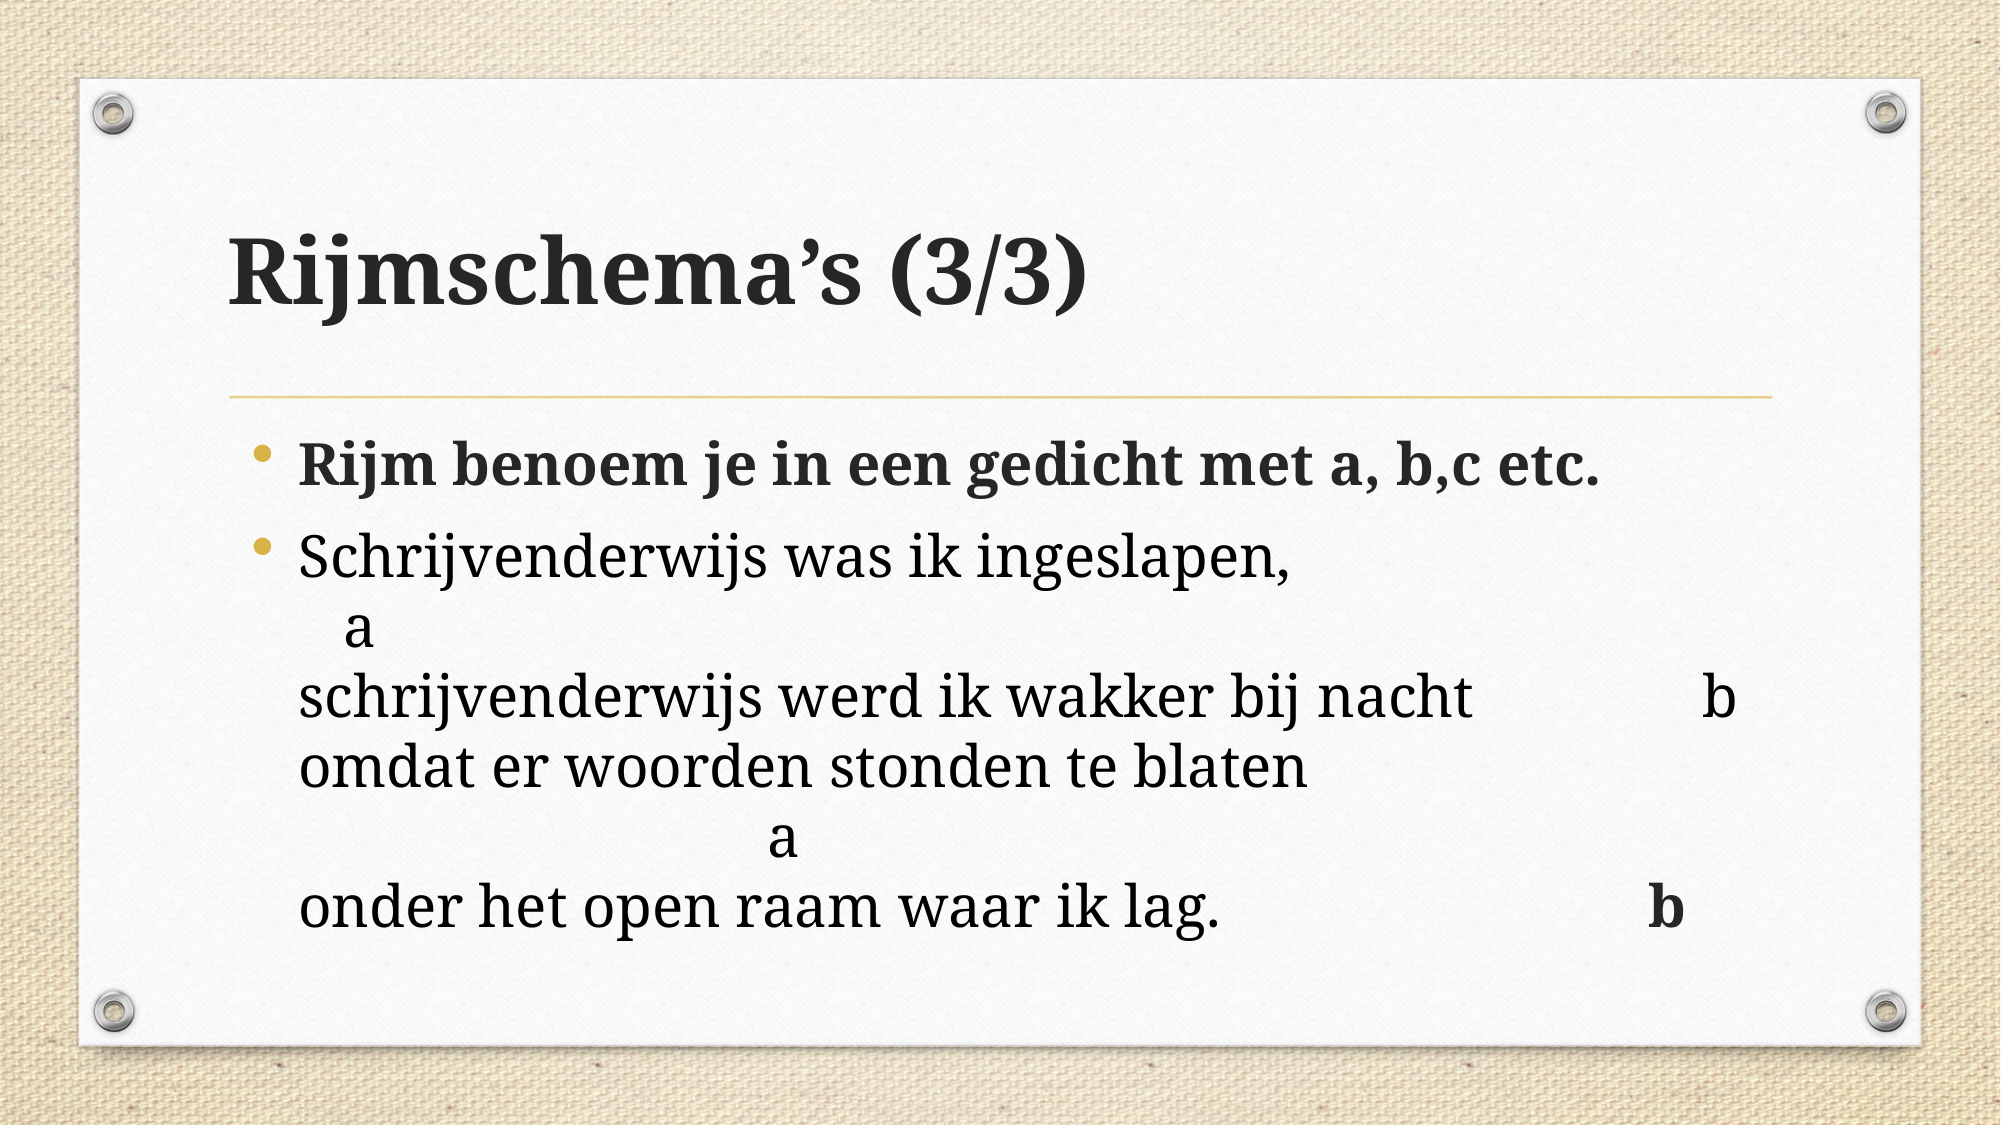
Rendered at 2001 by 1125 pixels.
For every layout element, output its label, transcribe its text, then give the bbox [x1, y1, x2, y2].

picture [0, 0, 2001, 1125]
title Rijmschema’s (3/3) [212, 161, 1788, 375]
list Rijm benoem je in een gedicht met a, b,c etc. Schrijvenderwijs was ik ingeslapen, a schrijvenderwijs werd ik wakker bij nacht b omdat er woorden stonden te blaten a onder het open raam waar ik lag. b [212, 419, 1788, 965]
